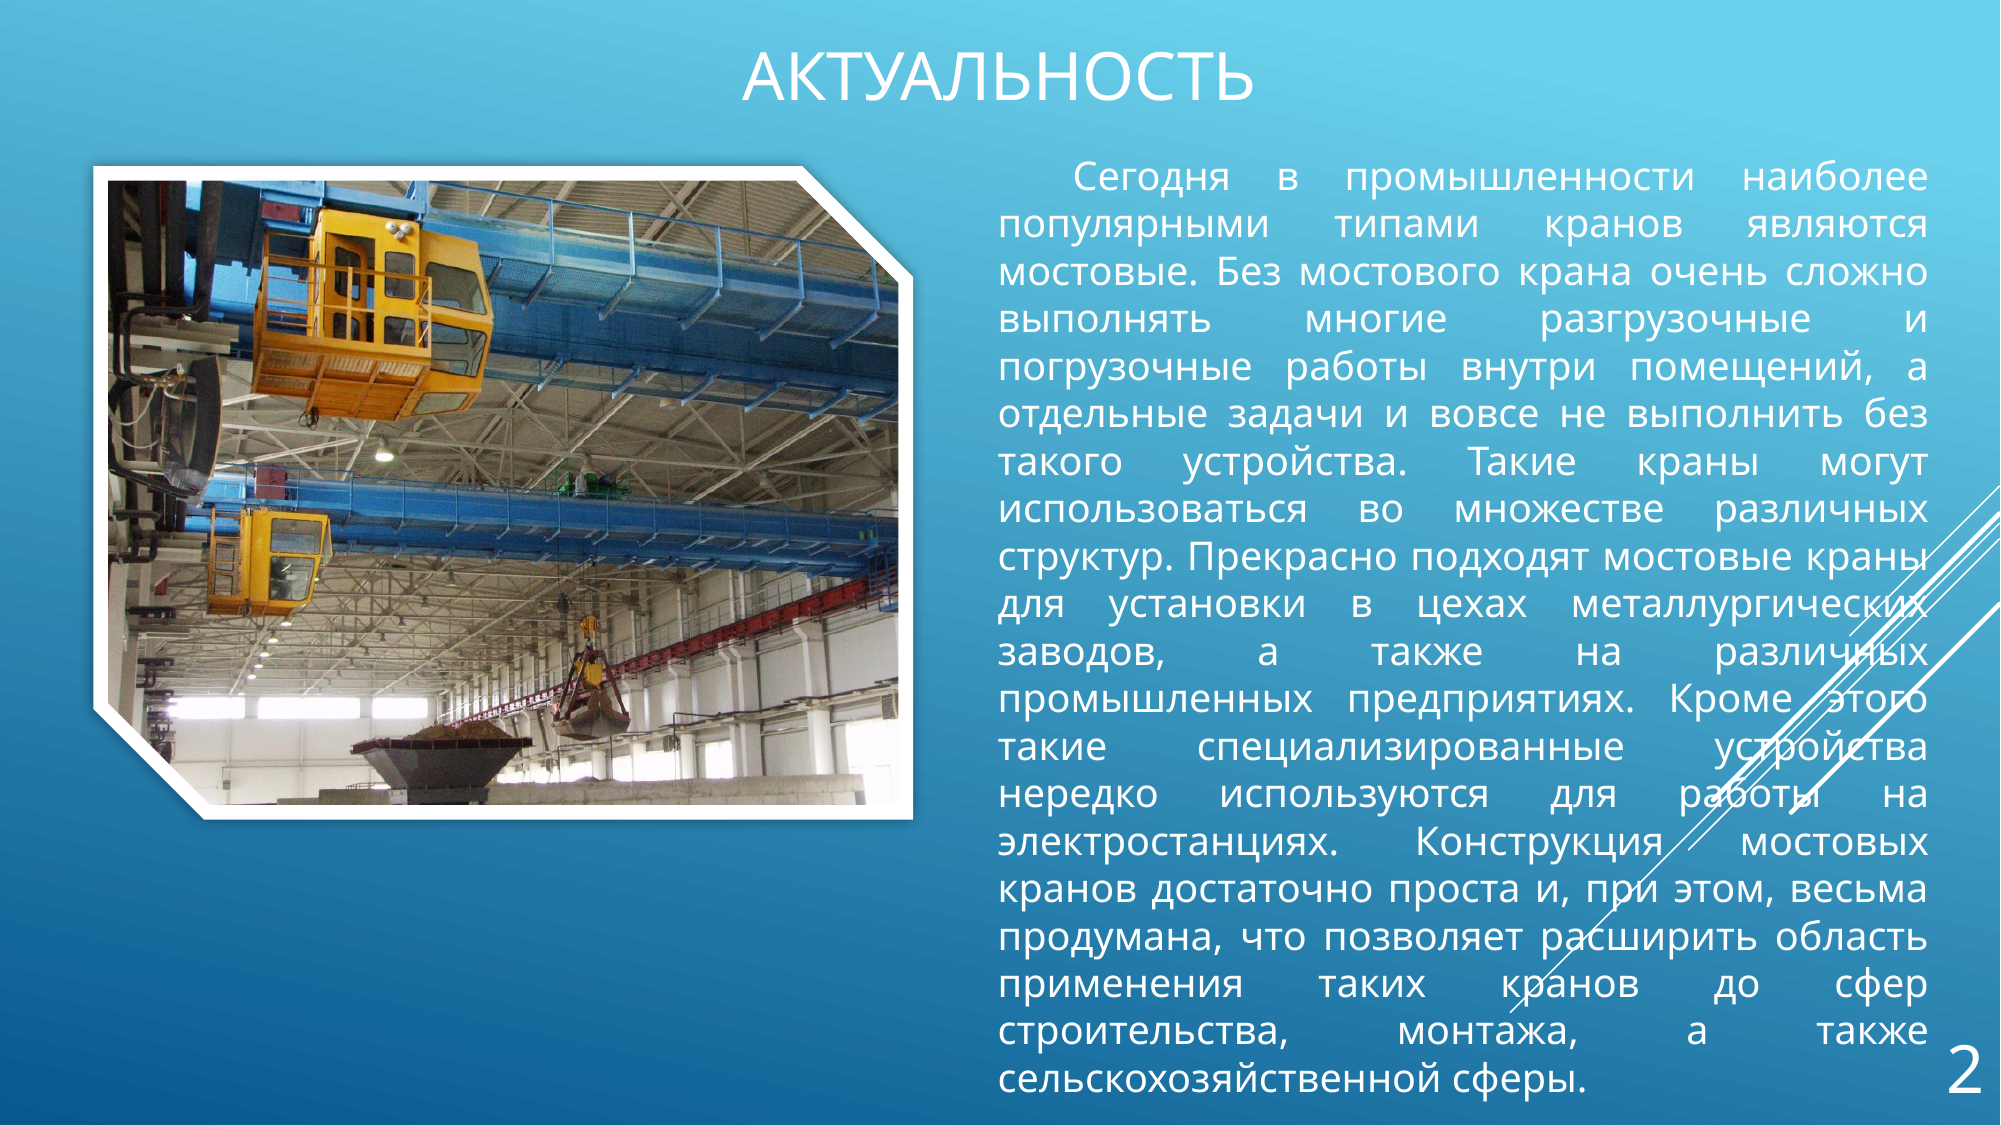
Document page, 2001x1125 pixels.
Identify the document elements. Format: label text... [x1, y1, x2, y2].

text_box [0, 122, 2000, 1125]
picture [100, 173, 906, 813]
list Сегодня в промышленности наиболее популярными типами кранов являются мостовые. Без мостового крана очень сложно выполнять многие разгрузочные и погрузочные работы внутри помещений, а отдельные задачи и вовсе не выполнить без такого устройства. Такие краны могут использоваться во множестве различных структур. Прекрасно подходят мостовые краны для установки в цехах металлургических заводов, а также на различных промышленных предприятиях. Кроме этого такие специализированные устройства нередко используются для работы на электростанциях. Конструкция мостовых кранов достаточно проста и, при этом, весьма продумана, что позволяет расширить область применения таких кранов до сфер строительства, монтажа, а также сельскохозяйственной сферы. [982, 143, 1945, 1125]
title АКТУАЛЬНОСТЬ [0, 0, 2000, 122]
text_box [1510, 485, 2000, 1013]
slide_number 2 [1787, 1013, 2000, 1125]
